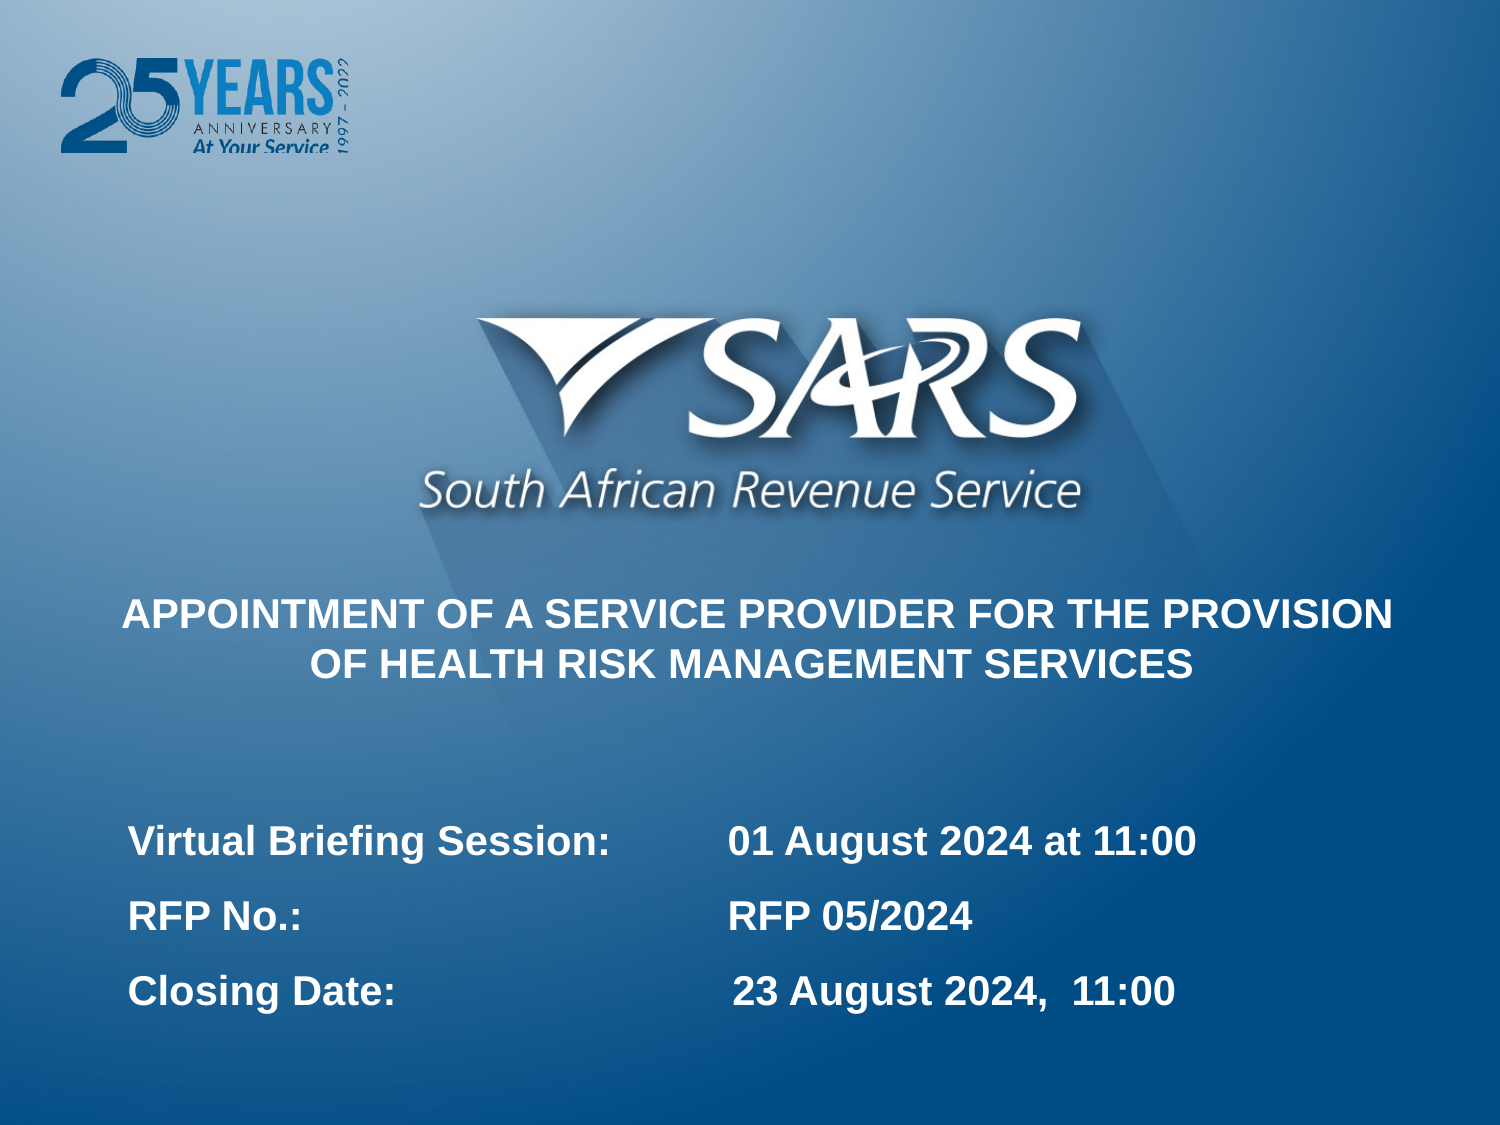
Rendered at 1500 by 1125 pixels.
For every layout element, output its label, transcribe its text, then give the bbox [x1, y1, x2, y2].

picture [0, 0, 1500, 1125]
text_box APPOINTMENT OF A SERVICE PROVIDER FOR THE PROVISION OF HEALTH RISK MANAGEMENT SERVICES [87, 442, 1427, 748]
text_box Virtual Briefing Session: 01 August 2024 at 11:00 RFP No.: RFP 05/2024 Closing Date: 23 August 2024, 11:00 [112, 780, 1427, 1021]
